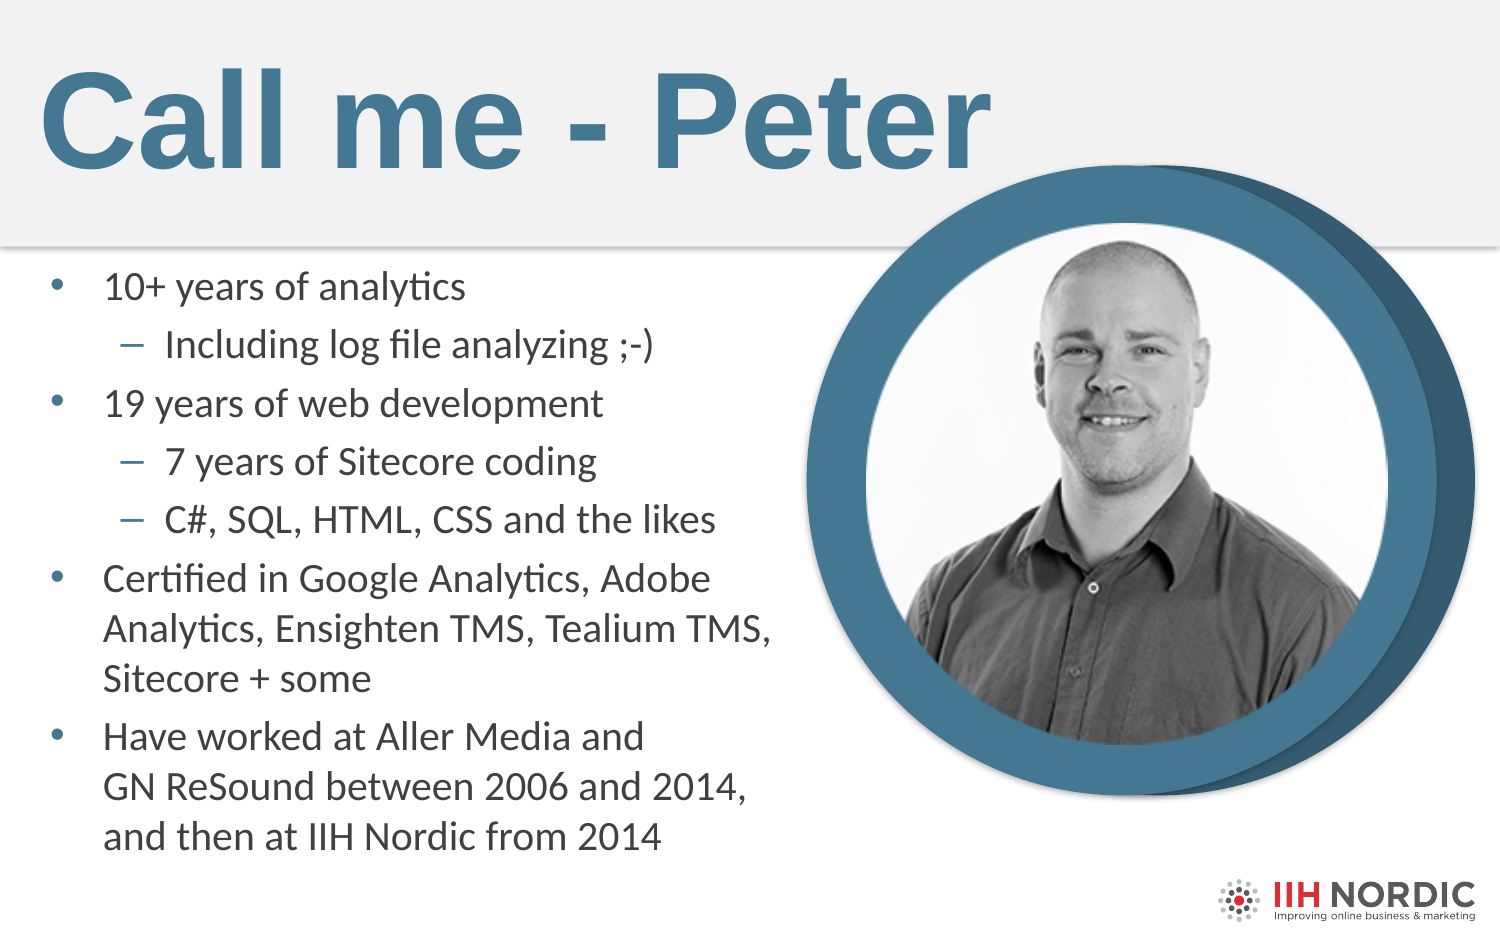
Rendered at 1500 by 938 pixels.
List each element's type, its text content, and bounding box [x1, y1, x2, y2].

text_box [0, 0, 1500, 247]
picture [1217, 879, 1476, 922]
picture [866, 223, 1389, 745]
title Call me - Peter [23, 64, 1374, 162]
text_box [806, 165, 1476, 796]
list 10+ years of analytics Including log file analyzing ;-) 19 years of web development 7 years of Sitecore coding C#, SQL, HTML, CSS and the likes Certified in Google Analytics, Adobe Analytics, Ensighten TMS, Tealium TMS, Sitecore + some Have worked at Aller Media and GN ReSound between 2006 and 2014, and then at IIH Nordic from 2014 [35, 251, 807, 880]
